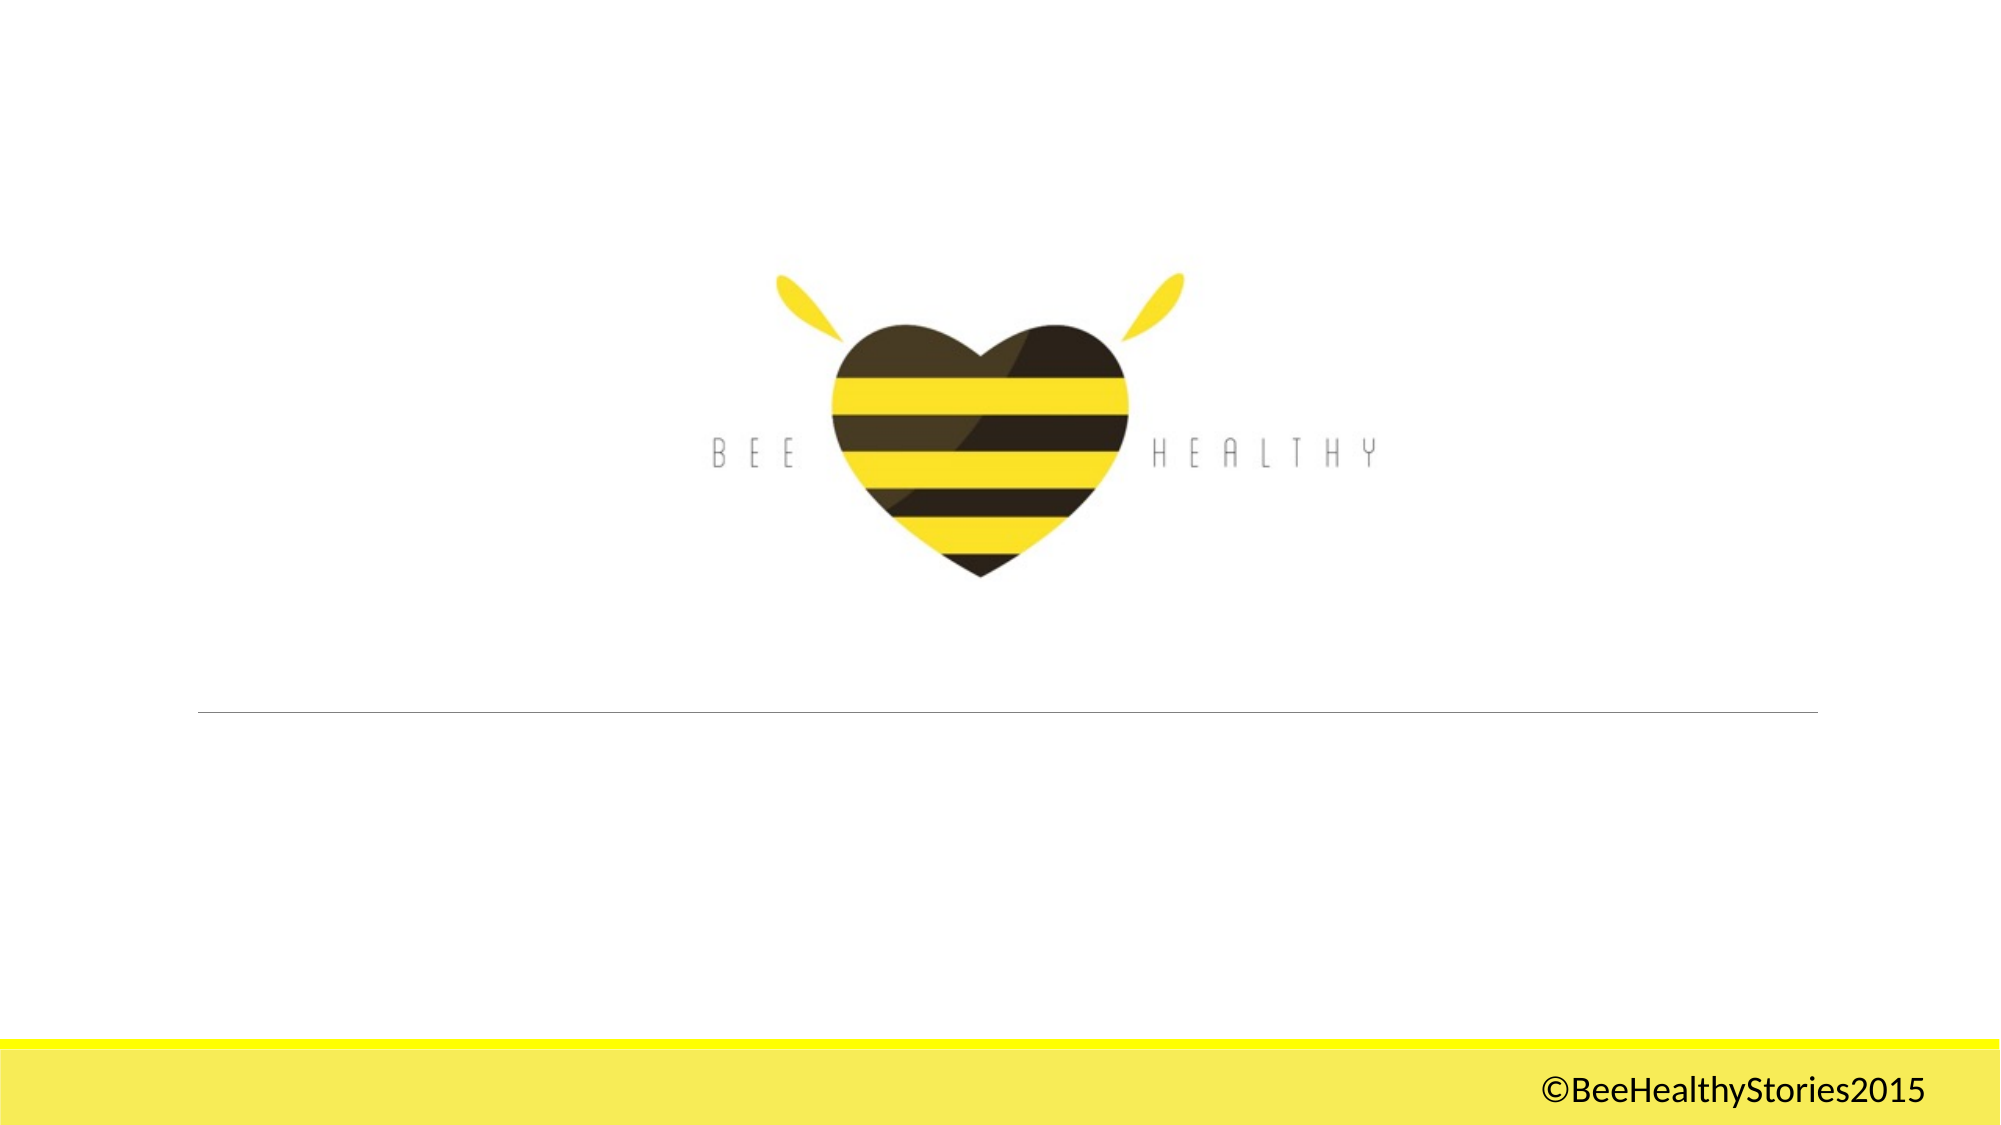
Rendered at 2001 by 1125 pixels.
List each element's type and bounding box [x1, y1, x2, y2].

picture [126, 106, 1820, 633]
